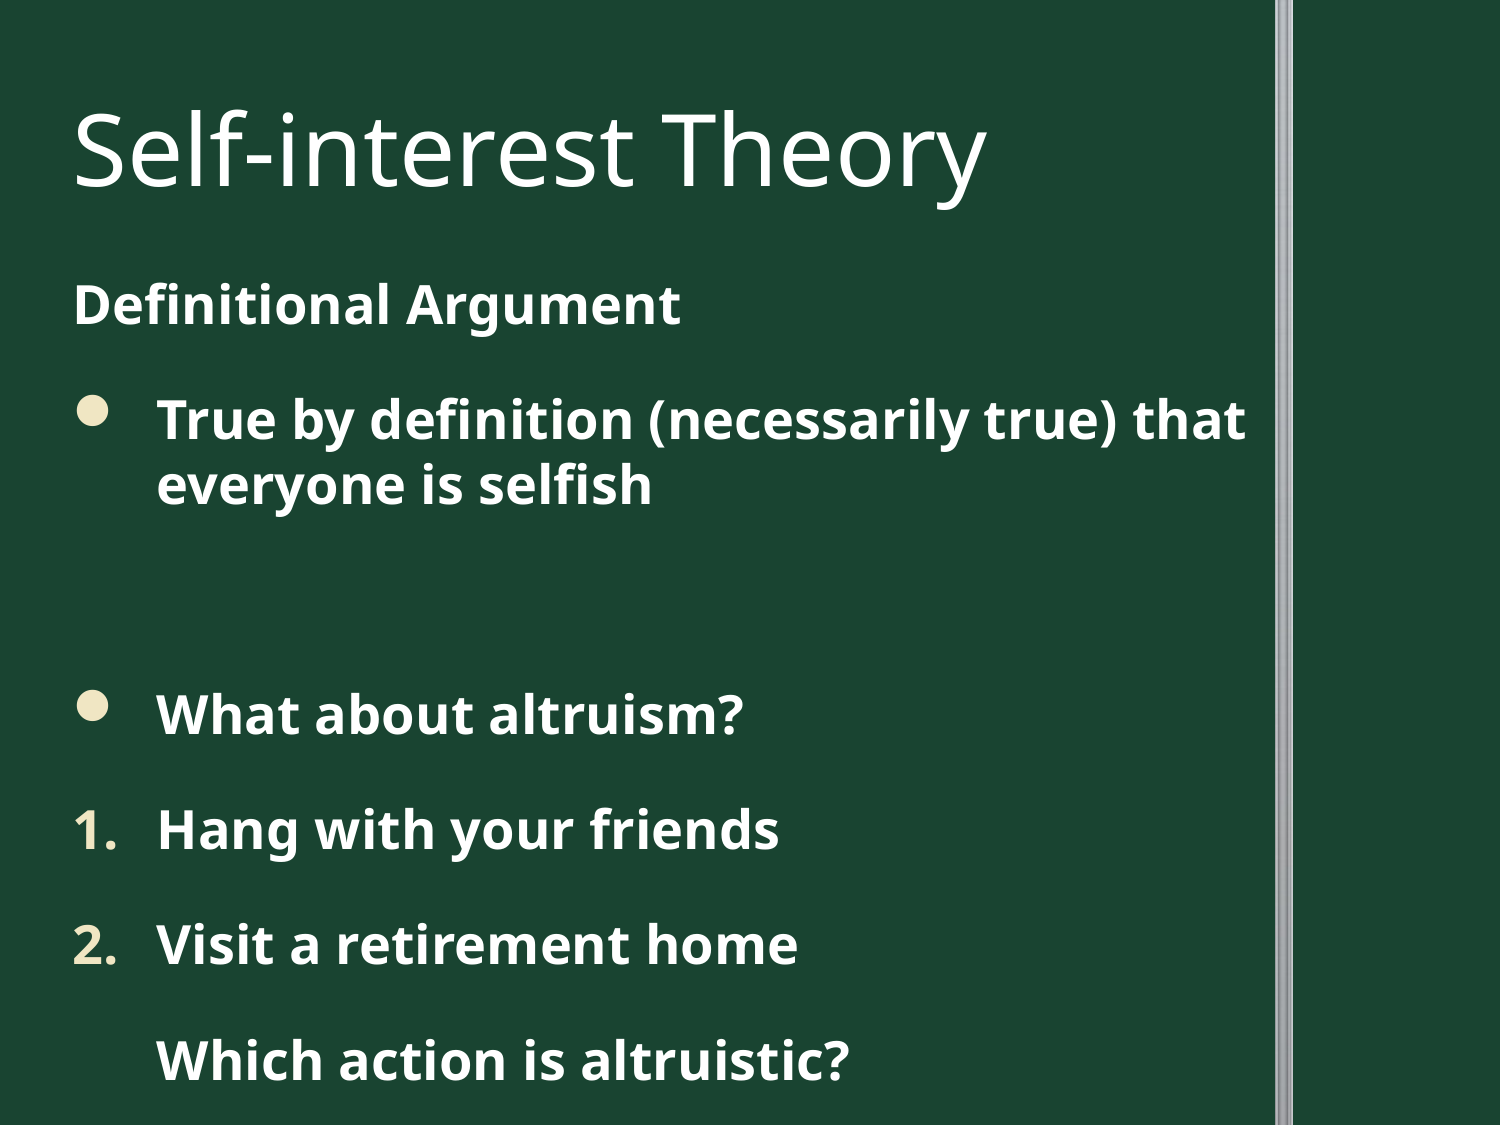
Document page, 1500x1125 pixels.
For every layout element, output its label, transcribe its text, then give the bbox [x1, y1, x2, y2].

picture [1275, 0, 1293, 1125]
title Self-interest Theory [57, 86, 1220, 207]
list Definitional Argument True by definition (necessarily true) that everyone is selfish What about altruism? Hang with your friends Visit a retirement home Which action is altruistic? [57, 262, 1268, 1125]
